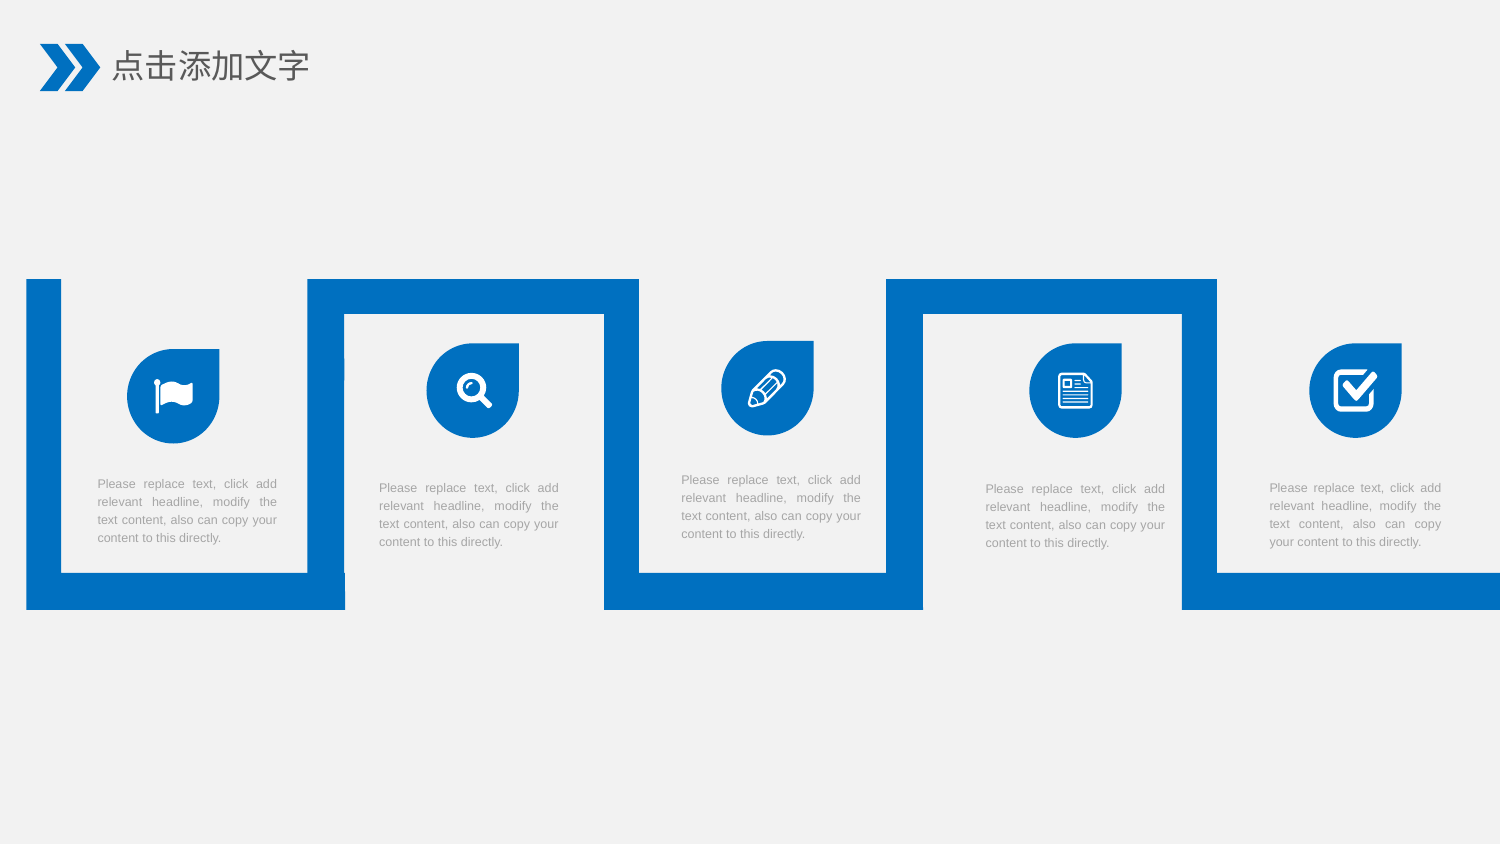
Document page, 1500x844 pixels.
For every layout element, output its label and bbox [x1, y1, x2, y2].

text_box [26, 278, 1500, 611]
text_box [1057, 372, 1093, 409]
